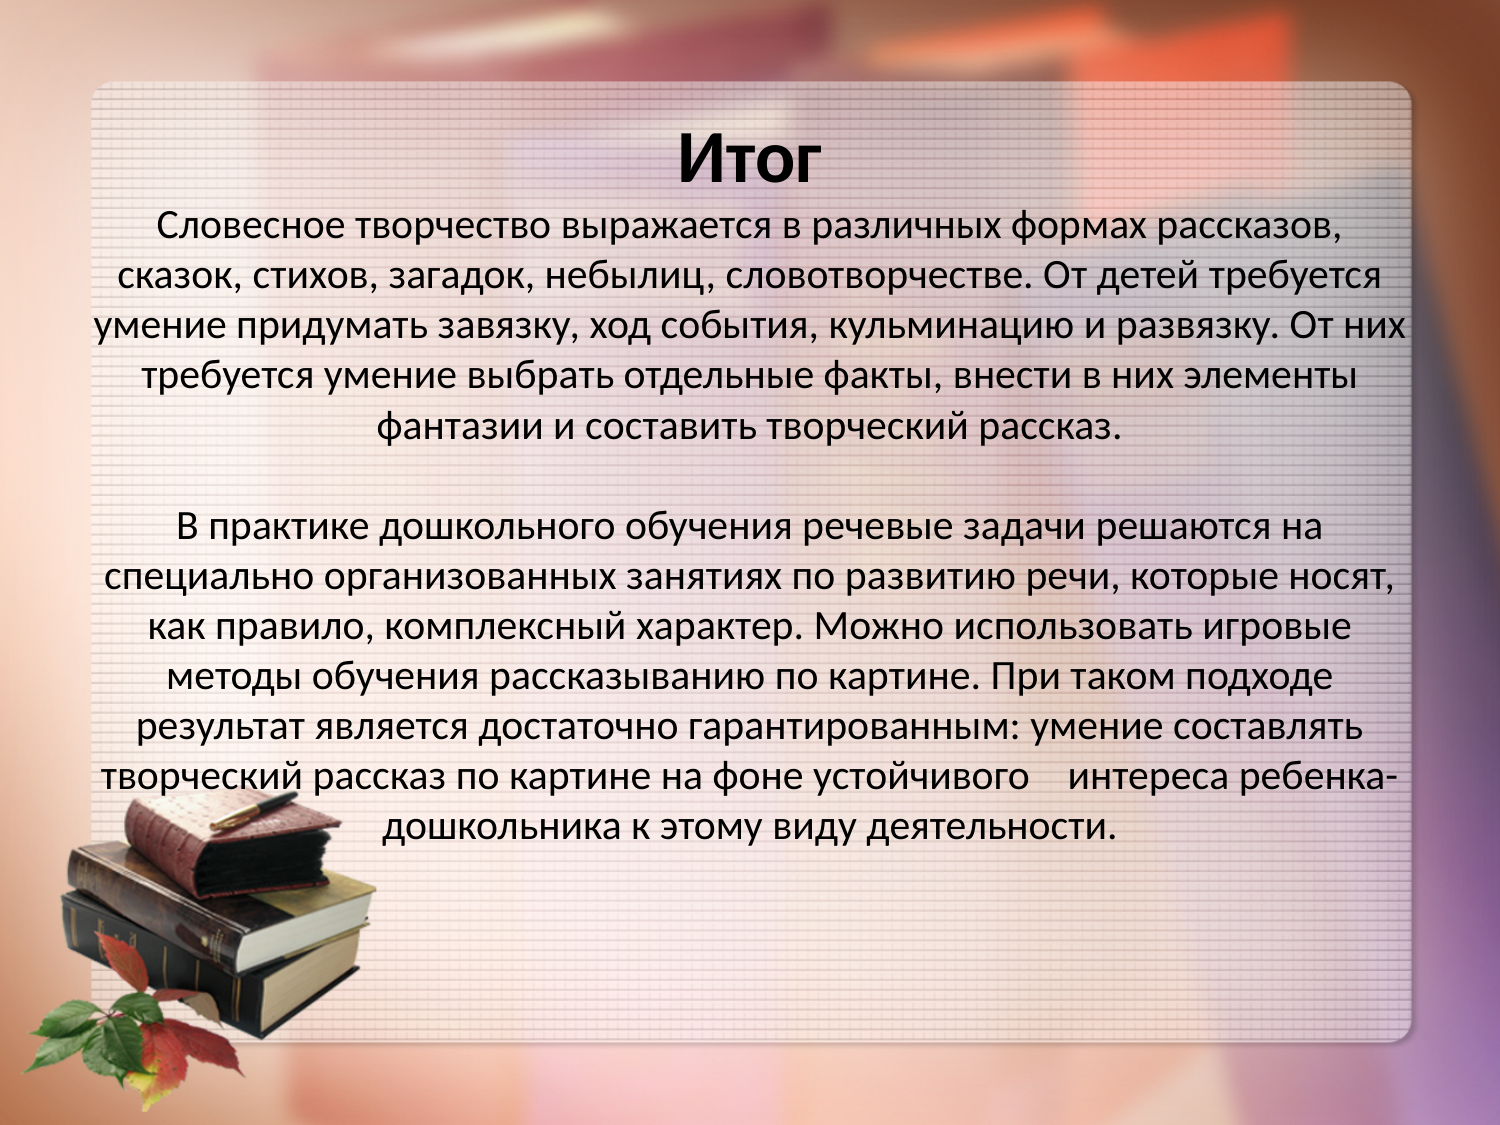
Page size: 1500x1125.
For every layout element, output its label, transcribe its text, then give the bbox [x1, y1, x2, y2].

title Итог Словесное творчество выражается в различных формах рассказов, сказок, стихов, загадок, небылиц, словотворчестве. От детей требуется умение придумать завязку, ход события, кульминацию и развязку. От них требуется умение выбрать отдельные факты, внести в них элементы фантазии и составить творческий рассказ. В практике дошкольного обучения речевые задачи решаются на специально организованных занятиях по развитию речи, которые носят, как правило, комплексный характер. Можно использовать игровые методы обучения рассказыванию по картине. При таком подходе результат является достаточно гарантированным: умение составлять творческий рассказ по картине на фоне устойчивого интереса ребенка-дошкольника к этому виду деятельности. [75, 45, 1425, 1000]
picture [0, 0, 1500, 1125]
